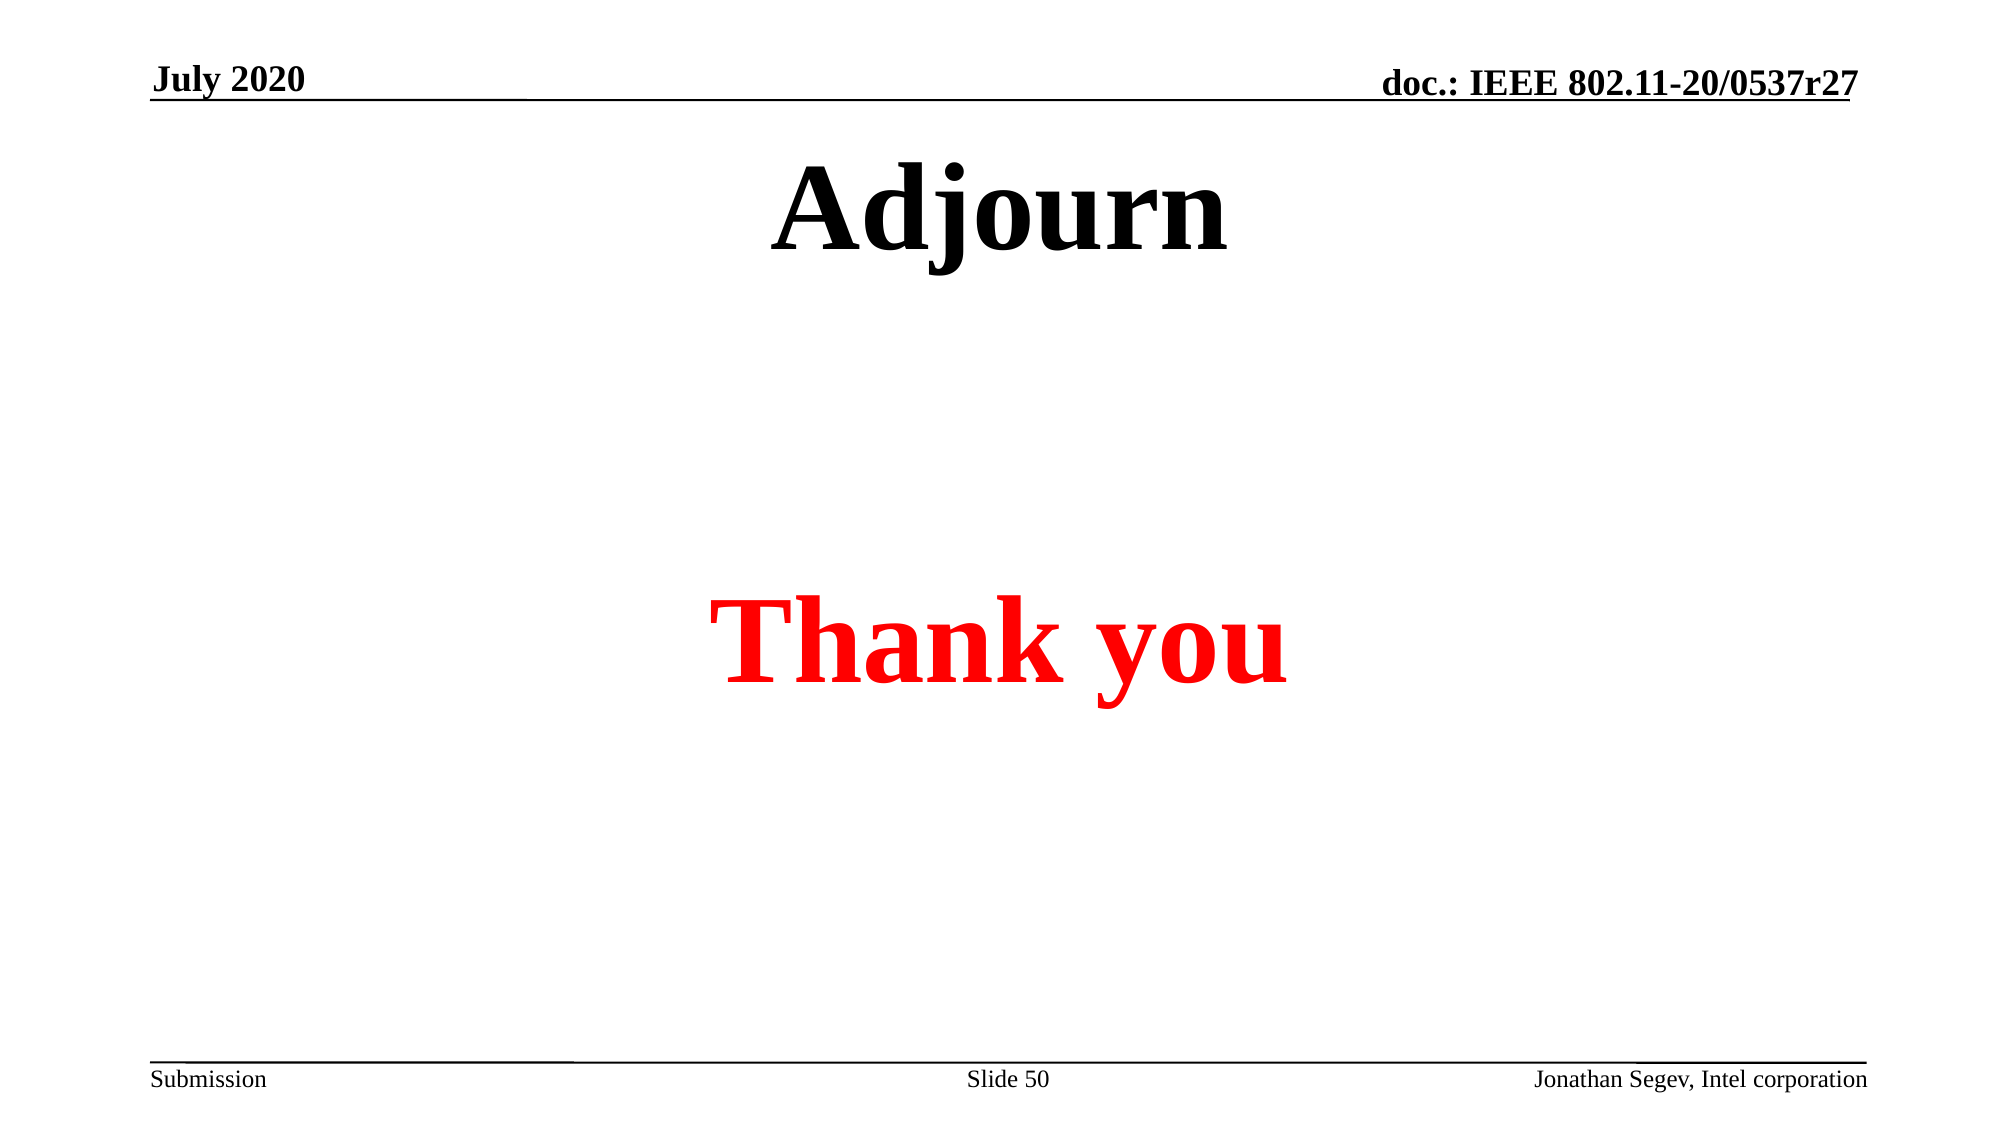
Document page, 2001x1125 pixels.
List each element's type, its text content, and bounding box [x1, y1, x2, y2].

list Thank you [149, 324, 1850, 1000]
footer Jonathan Segev, Intel corporation [1171, 1061, 1869, 1093]
title Adjourn [149, 112, 1850, 288]
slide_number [152, 54, 563, 100]
slide_number Slide 50 [950, 1061, 1067, 1123]
